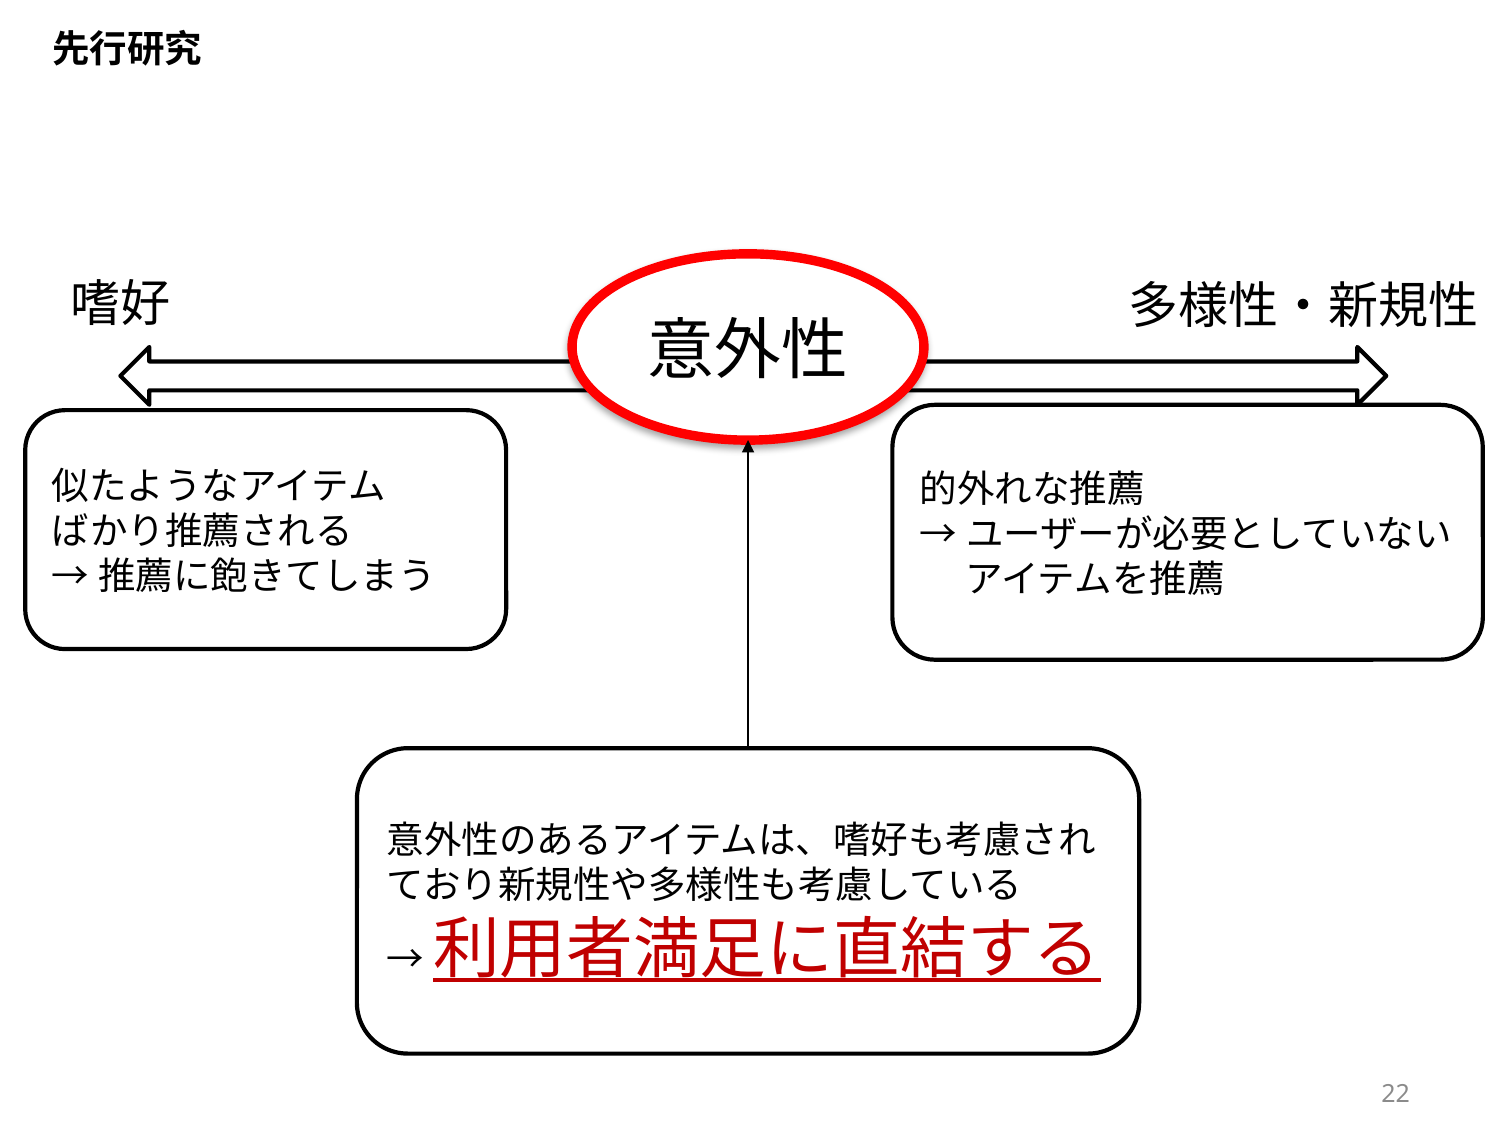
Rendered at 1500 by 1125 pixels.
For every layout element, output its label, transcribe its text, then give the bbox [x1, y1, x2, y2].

slide_number 22 [1074, 1064, 1425, 1124]
text_box 多様性・新規性 [1113, 265, 1494, 341]
text_box 似たようなアイテム ばかり推薦される →推薦に飽きてしまう [23, 408, 509, 652]
text_box 的外れな推薦 →ユーザーが必要としていない アイテムを推薦 [890, 402, 1485, 662]
text_box 意外性 [571, 253, 925, 441]
text_box 意外性のあるアイテムは、嗜好も考慮されており新規性や多様性も考慮している →利用者満足に直結する [354, 746, 1142, 1056]
text_box [118, 345, 584, 407]
text_box 嗜好 [55, 263, 186, 339]
text_box [911, 345, 1389, 402]
text_box 先行研究 [30, 7, 224, 88]
